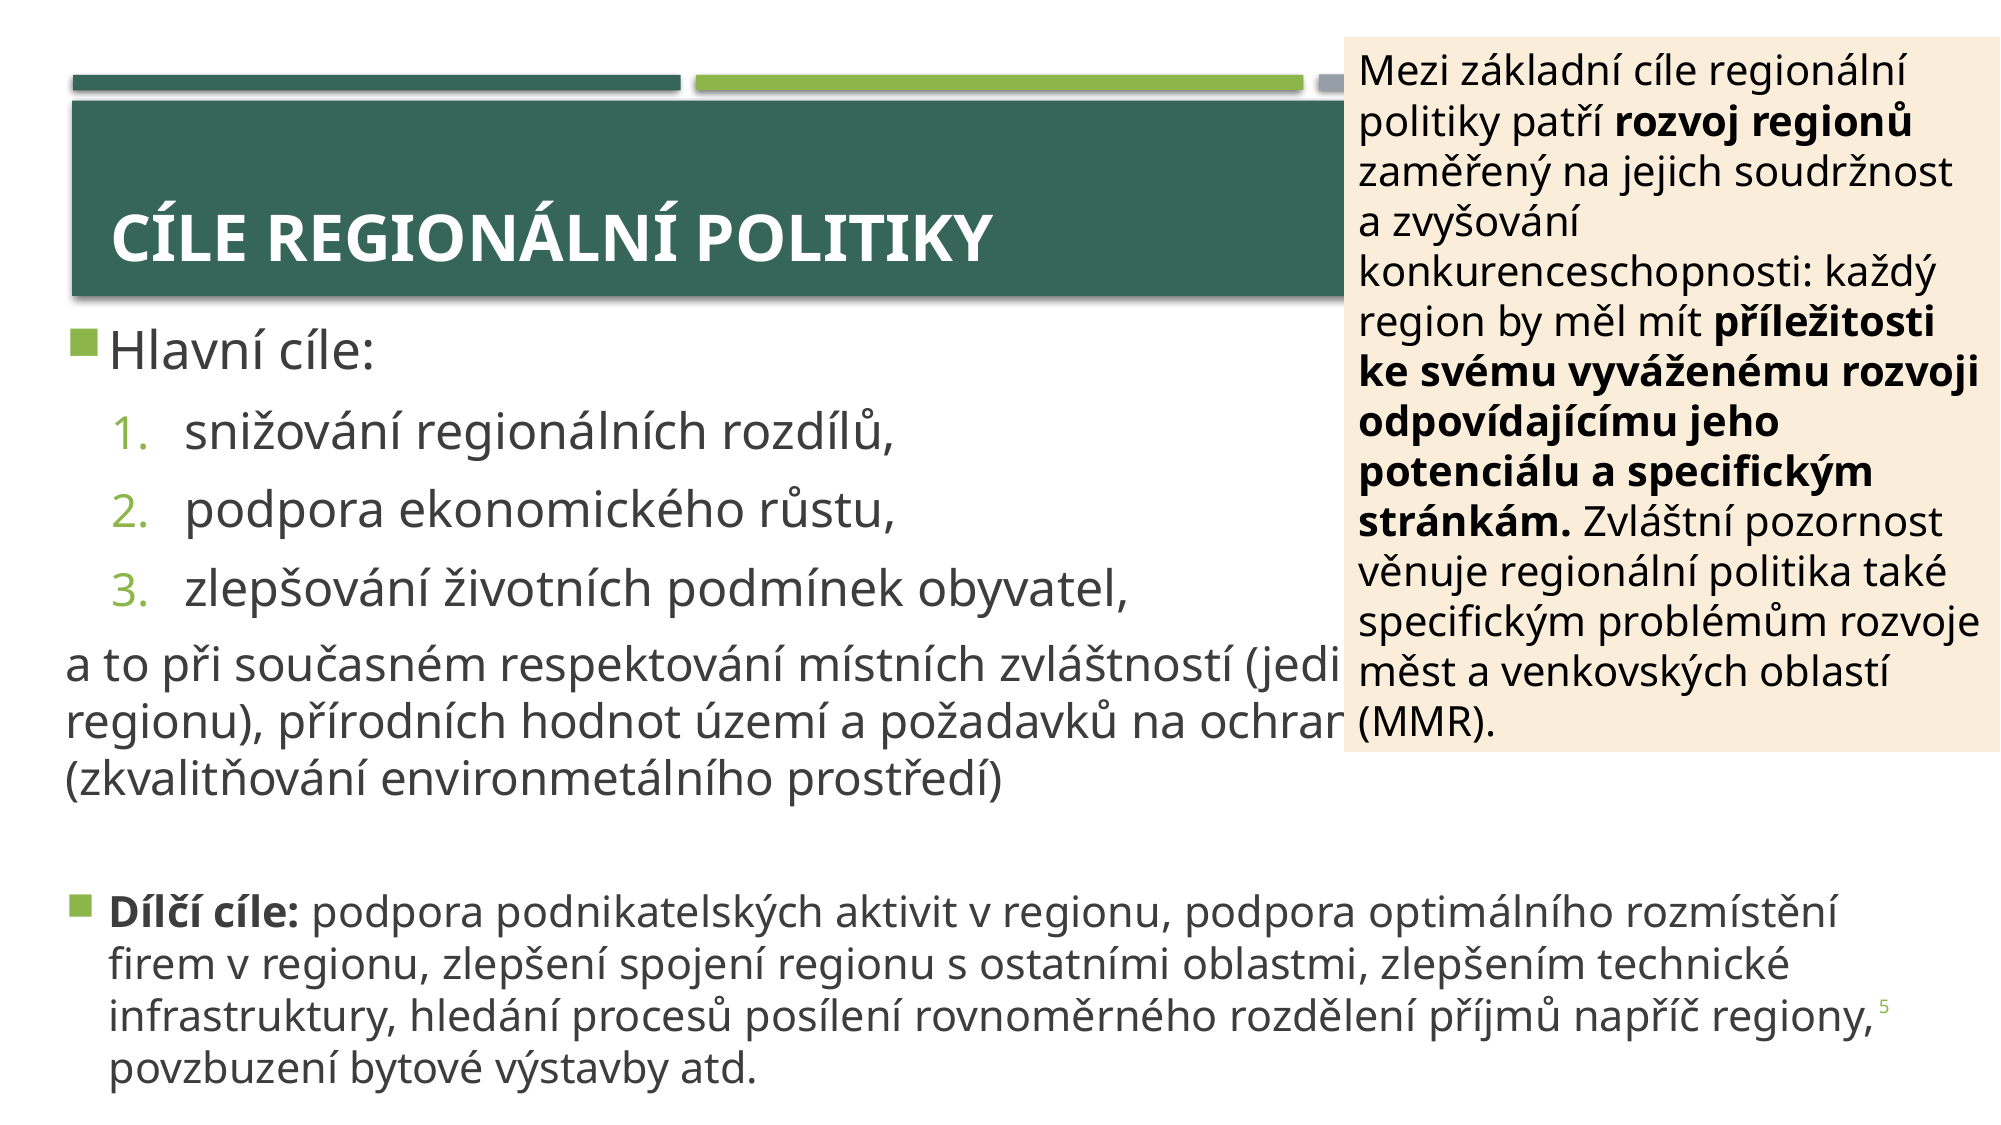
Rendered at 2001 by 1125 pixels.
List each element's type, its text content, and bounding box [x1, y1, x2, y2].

list Hlavní cíle: snižování regionálních rozdílů, podpora ekonomického růstu, zlepšování životních podmínek obyvatel, a to při současném respektování místních zvláštností (jedinečnosti každého regionu), přírodních hodnot území a požadavků na ochranu životního prostředí (zkvalitňování environmetálního prostředí) Dílčí cíle: podpora podnikatelských aktivit v regionu, podpora optimálního rozmístění firem v regionu, zlepšení spojení regionu s ostatními oblastmi, zlepšením technické infrastruktury, hledání procesů posílení rovnoměrného rozdělení příjmů napříč regiony, povzbuzení bytové výstavby atd. [50, 308, 1950, 1101]
text_box Mezi základní cíle regionální politiky patří rozvoj regionů zaměřený na jejich soudržnost a zvyšování konkurenceschopnosti: každý region by měl mít příležitosti ke svému vyváženému rozvoji odpovídajícímu jeho potenciálu a specifickým stránkám. Zvláštní pozornost věnuje regionální politika také specifickým problémům rozvoje měst a venkovských oblastí (MMR). [1344, 36, 2000, 752]
slide_number 5 [1732, 977, 1905, 1037]
title Cíle regionální politiky [95, 115, 1344, 282]
